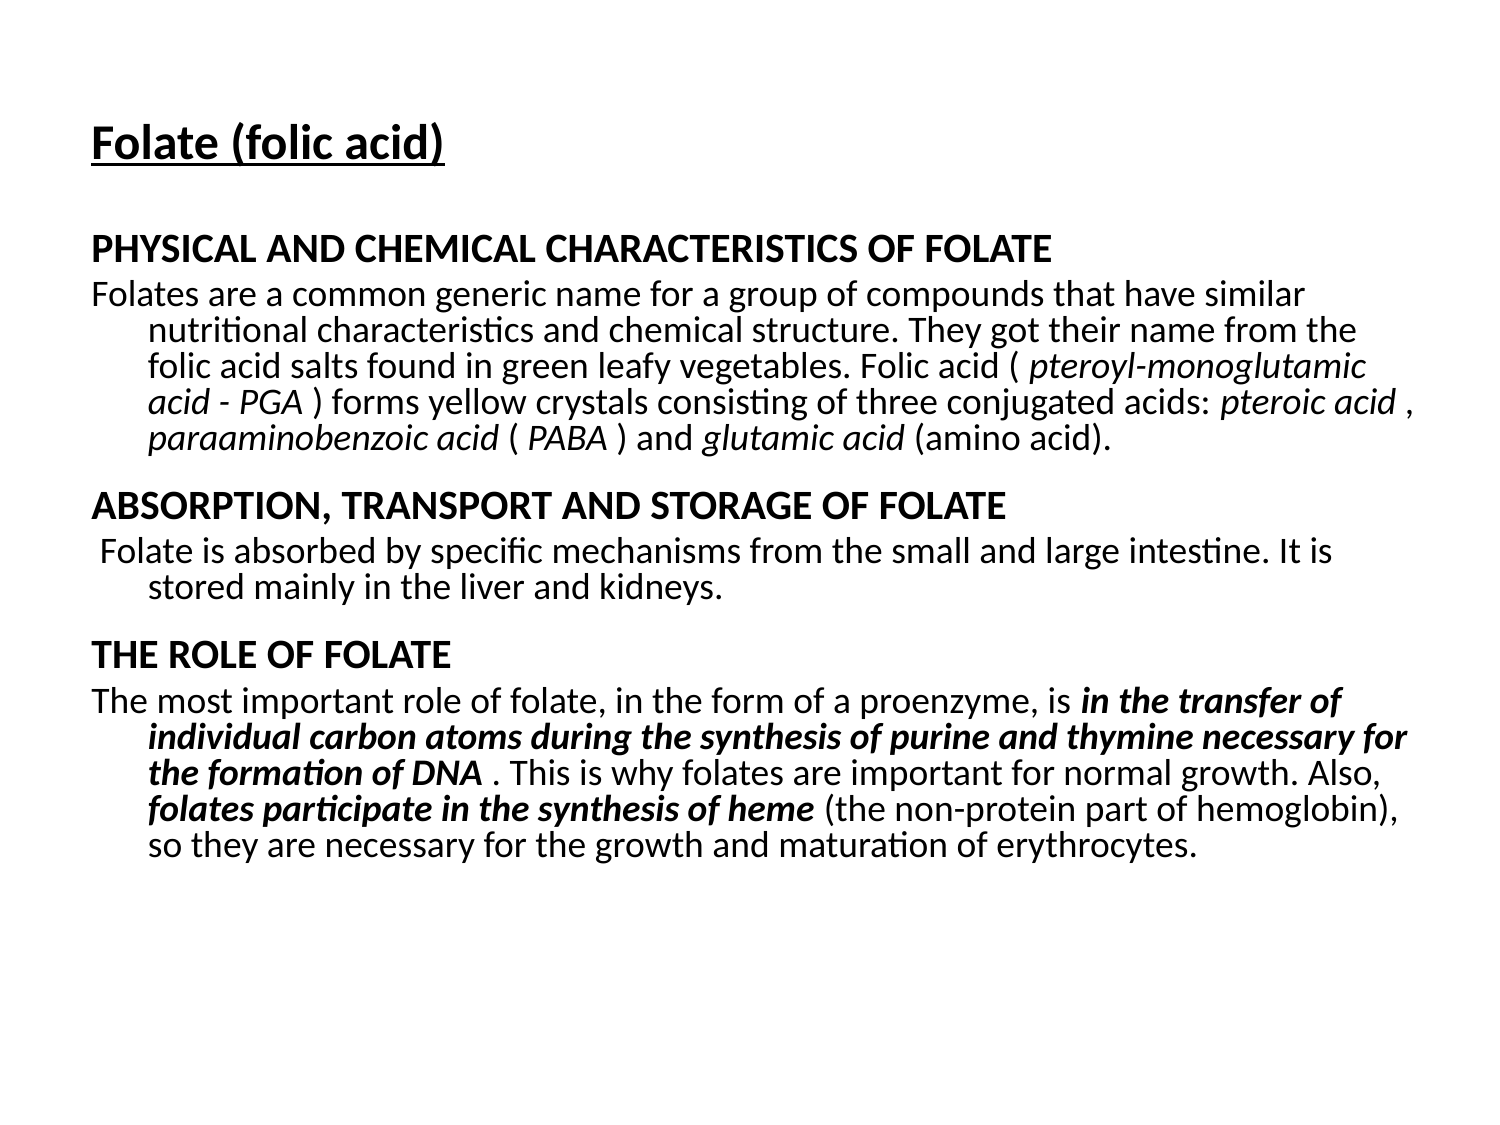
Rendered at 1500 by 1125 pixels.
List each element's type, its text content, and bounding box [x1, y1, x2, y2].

text_box Folate (folic acid) PHYSICAL AND CHEMICAL CHARACTERISTICS OF FOLATE Folates are a common generic name for a group of compounds that have similar nutritional characteristics and chemical structure. They got their name from the folic acid salts found in green leafy vegetables. Folic acid ( pteroyl-monoglutamic acid - PGA ) forms yellow crystals consisting of three conjugated acids: pteroic acid , paraaminobenzoic acid ( PABA ) and glutamic acid (amino acid). ABSORPTION, TRANSPORT AND STORAGE OF FOLATE Folate is absorbed by specific mechanisms from the small and large intestine. It is stored mainly in the liver and kidneys. THE ROLE OF FOLATE The most important role of folate, in the form of a proenzyme, is in the transfer of individual carbon atoms during the synthesis of purine and thymine necessary for the formation of DNA . This is why folates are important for normal growth. Also, folates participate in the synthesis of heme (the non-protein part of hemoglobin), so they are necessary for the growth and maturation of erythrocytes. [76, 113, 1440, 941]
